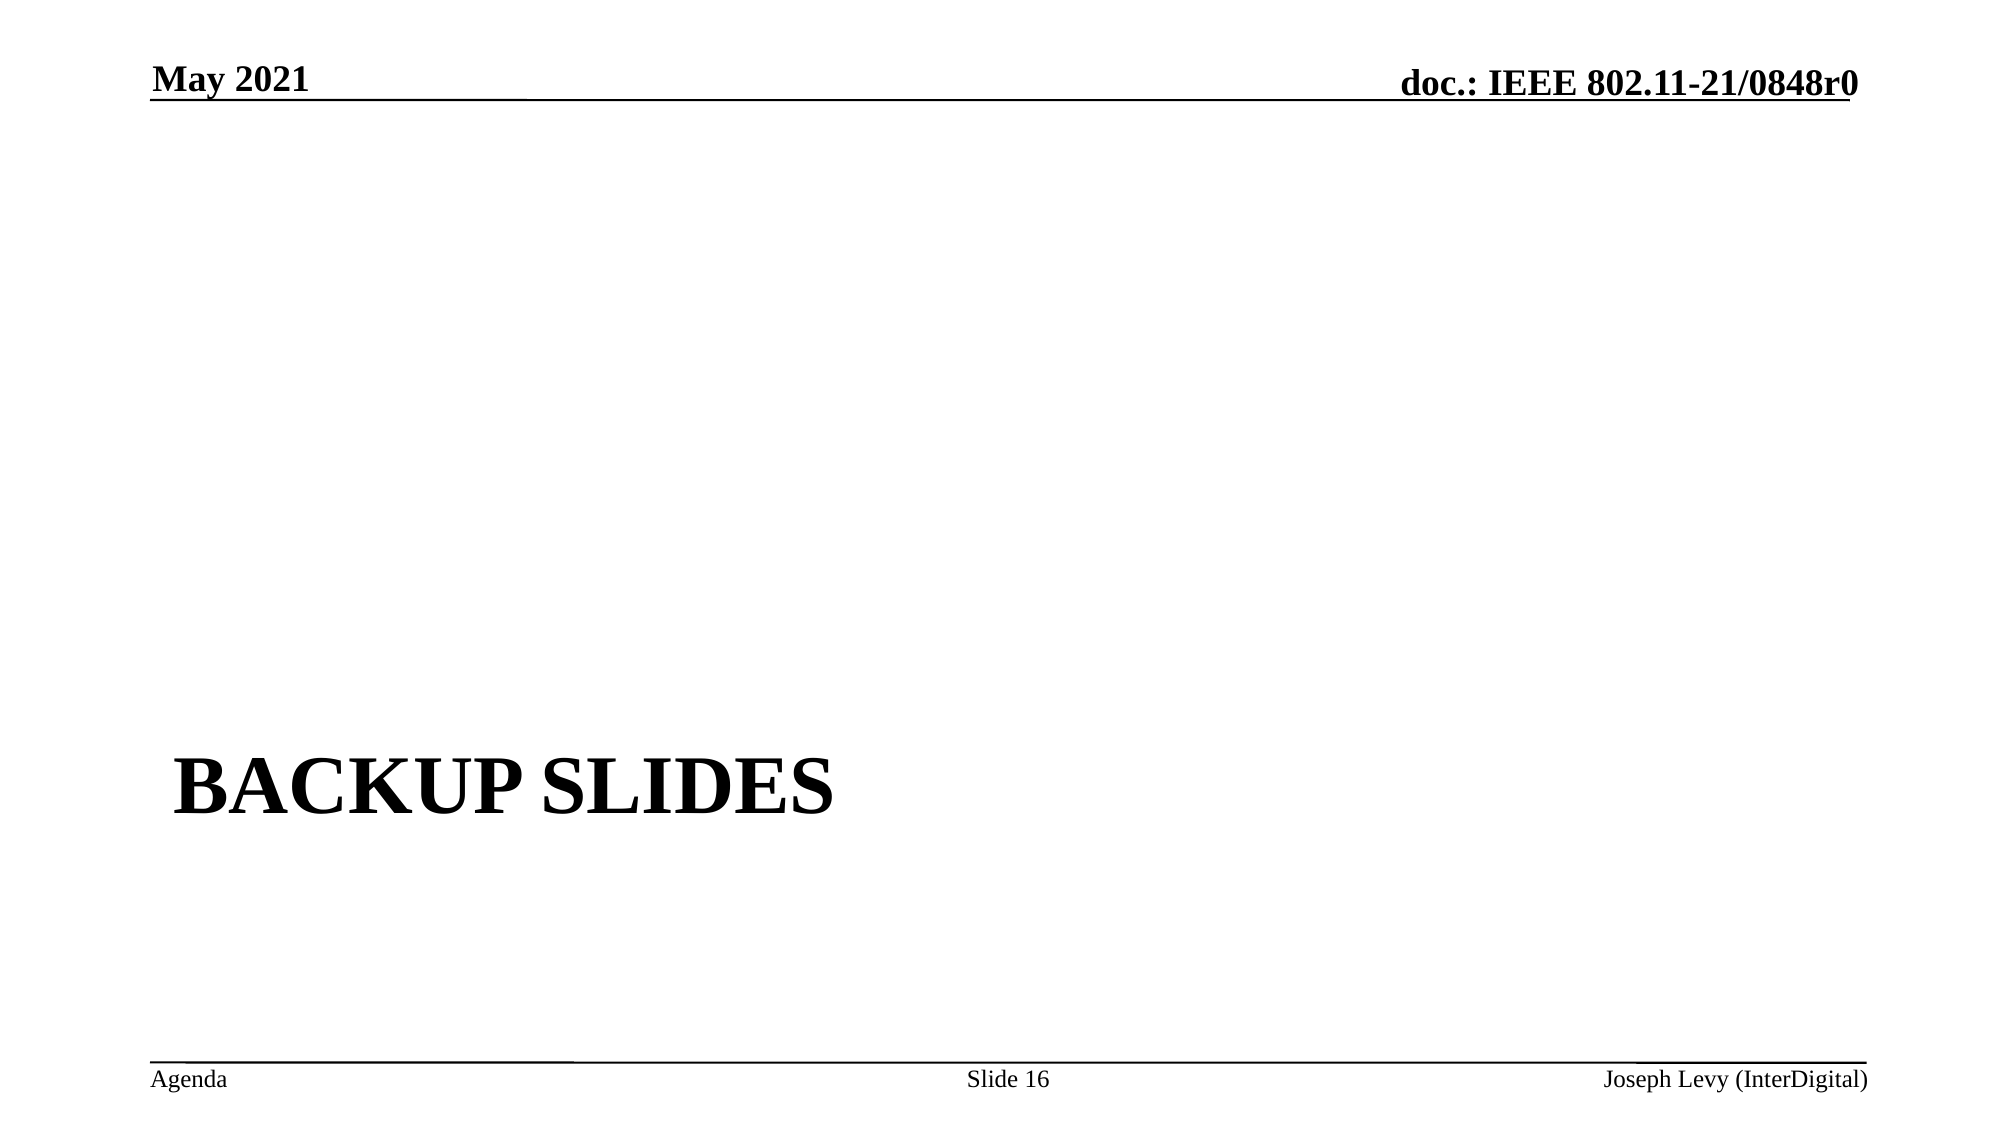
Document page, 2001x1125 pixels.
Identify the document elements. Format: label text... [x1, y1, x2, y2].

title Backup slides [157, 722, 1859, 947]
slide_number Slide 16 [950, 1061, 1067, 1123]
footer Joseph Levy (InterDigital) [1171, 1061, 1869, 1093]
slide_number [152, 54, 563, 100]
